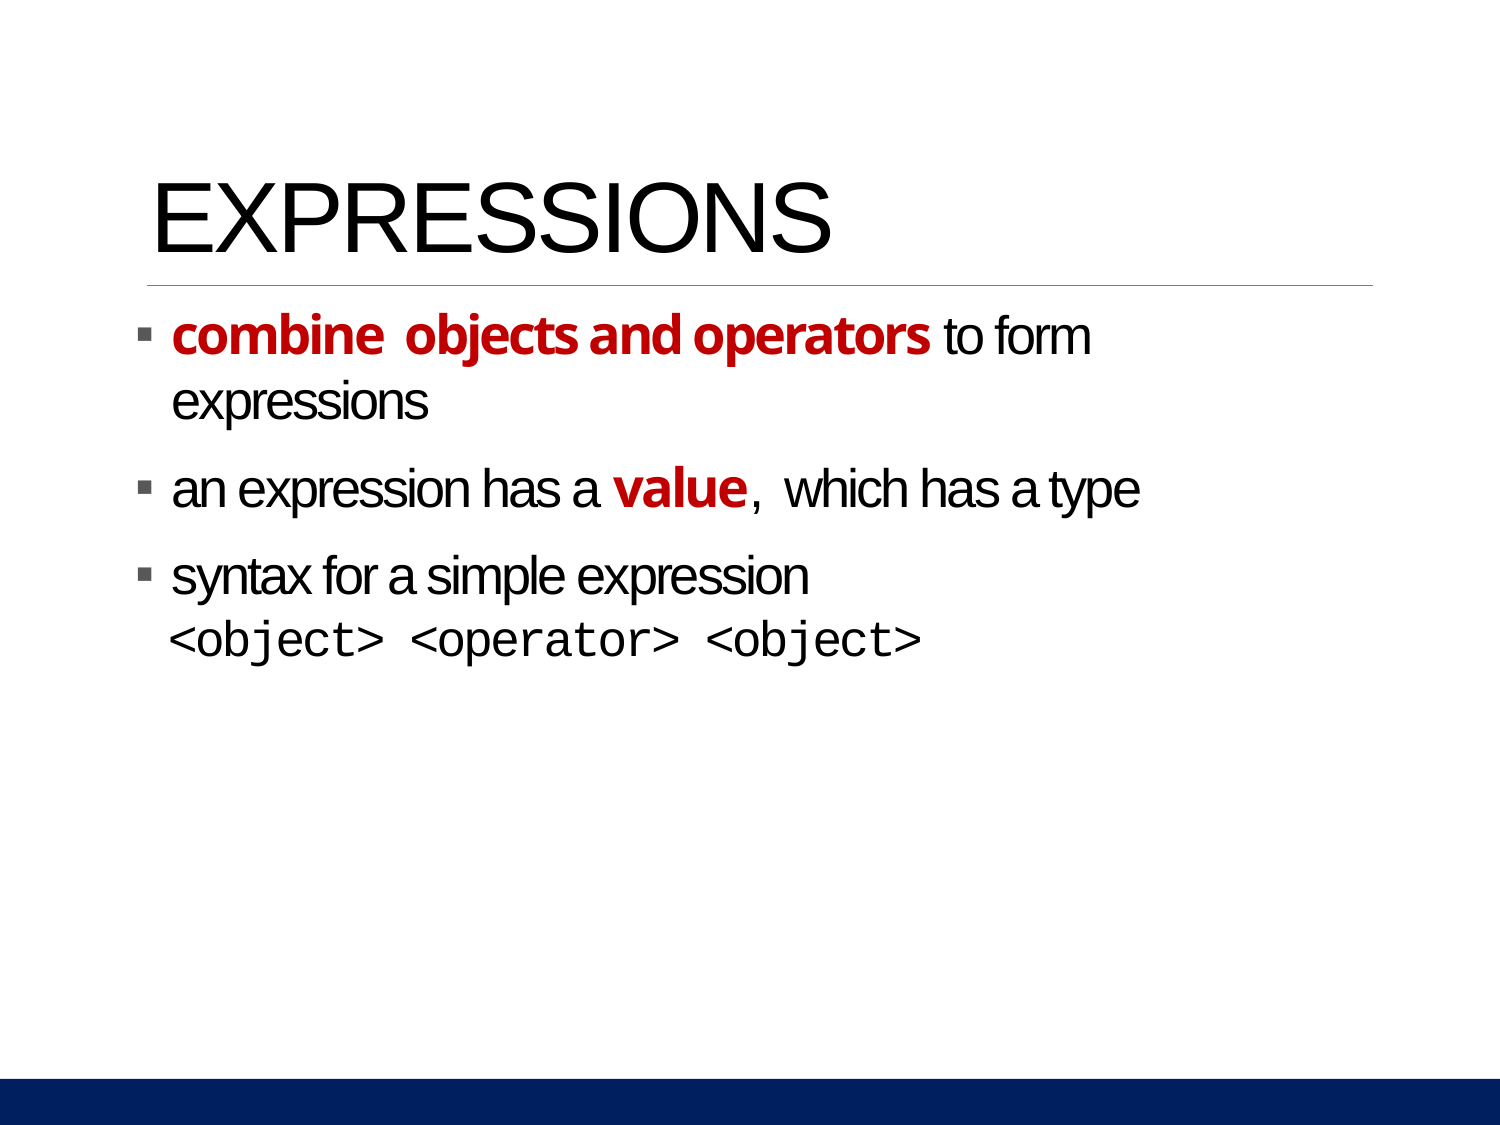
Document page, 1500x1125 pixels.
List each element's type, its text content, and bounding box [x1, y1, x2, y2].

text_box combine objects and operators to form expressions an expression has a value, which has a type syntax for a simple expression <object> <operator> <object> [132, 275, 1316, 667]
title EXPRESSIONS [147, 149, 1163, 275]
